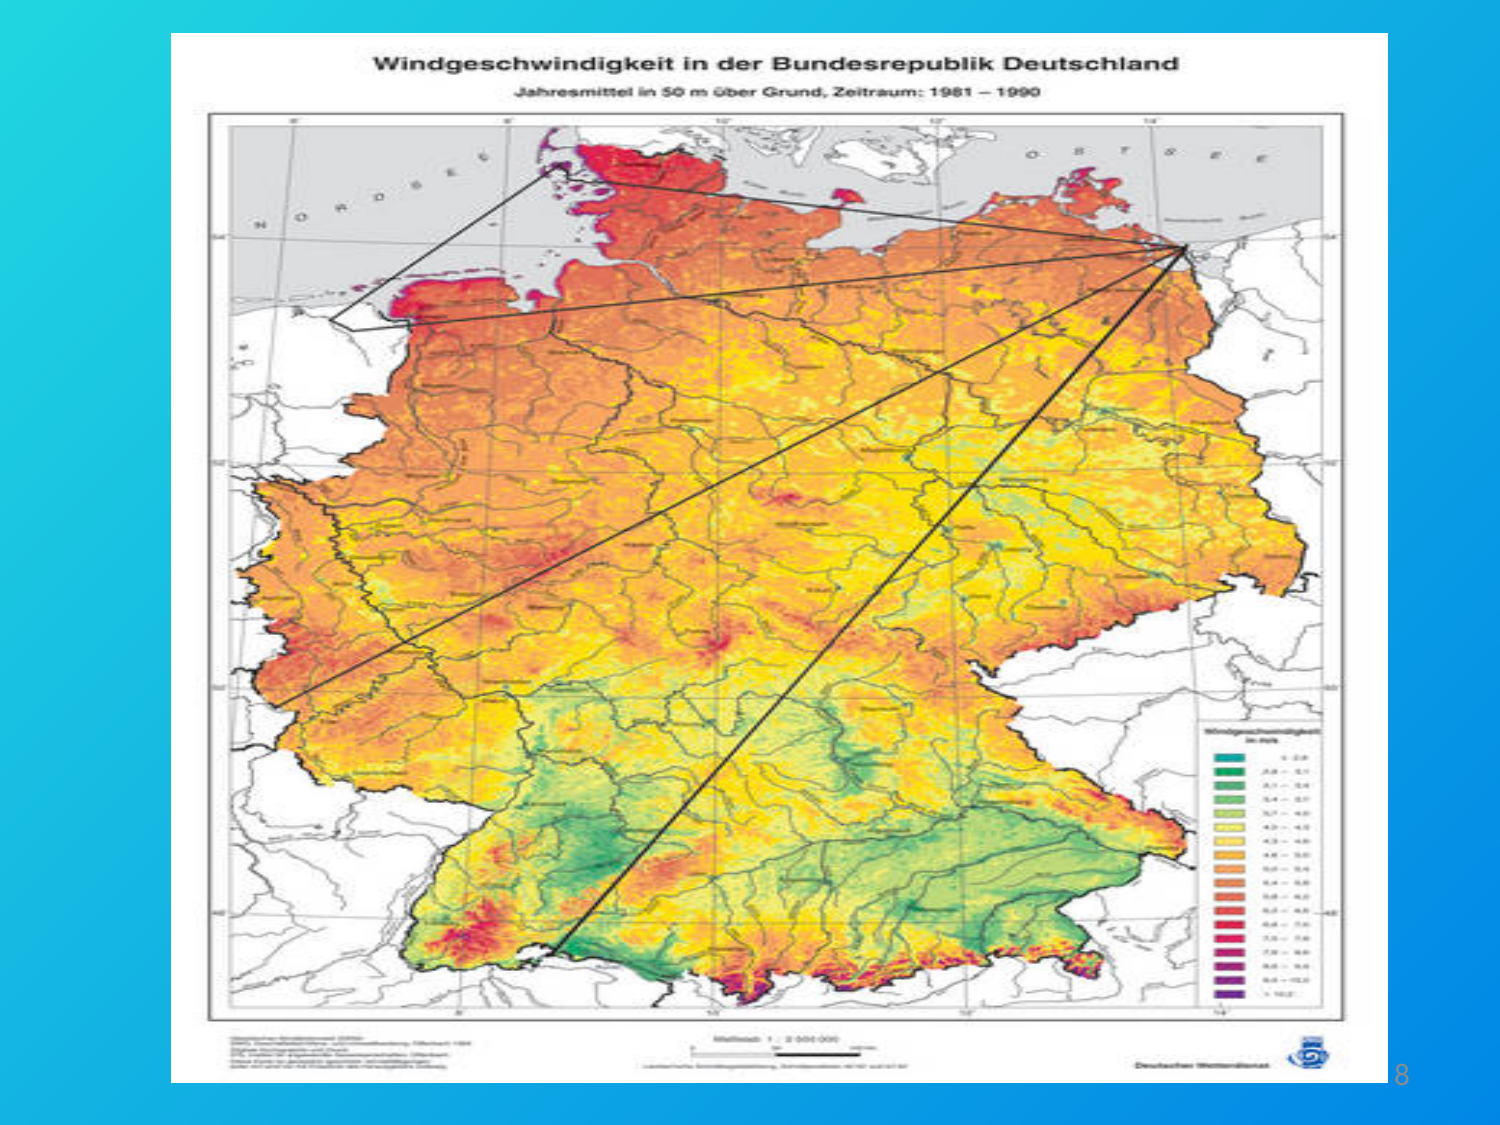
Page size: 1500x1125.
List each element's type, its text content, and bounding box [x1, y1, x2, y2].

slide_number 8 [1074, 1042, 1425, 1103]
picture [23, 0, 1390, 1125]
